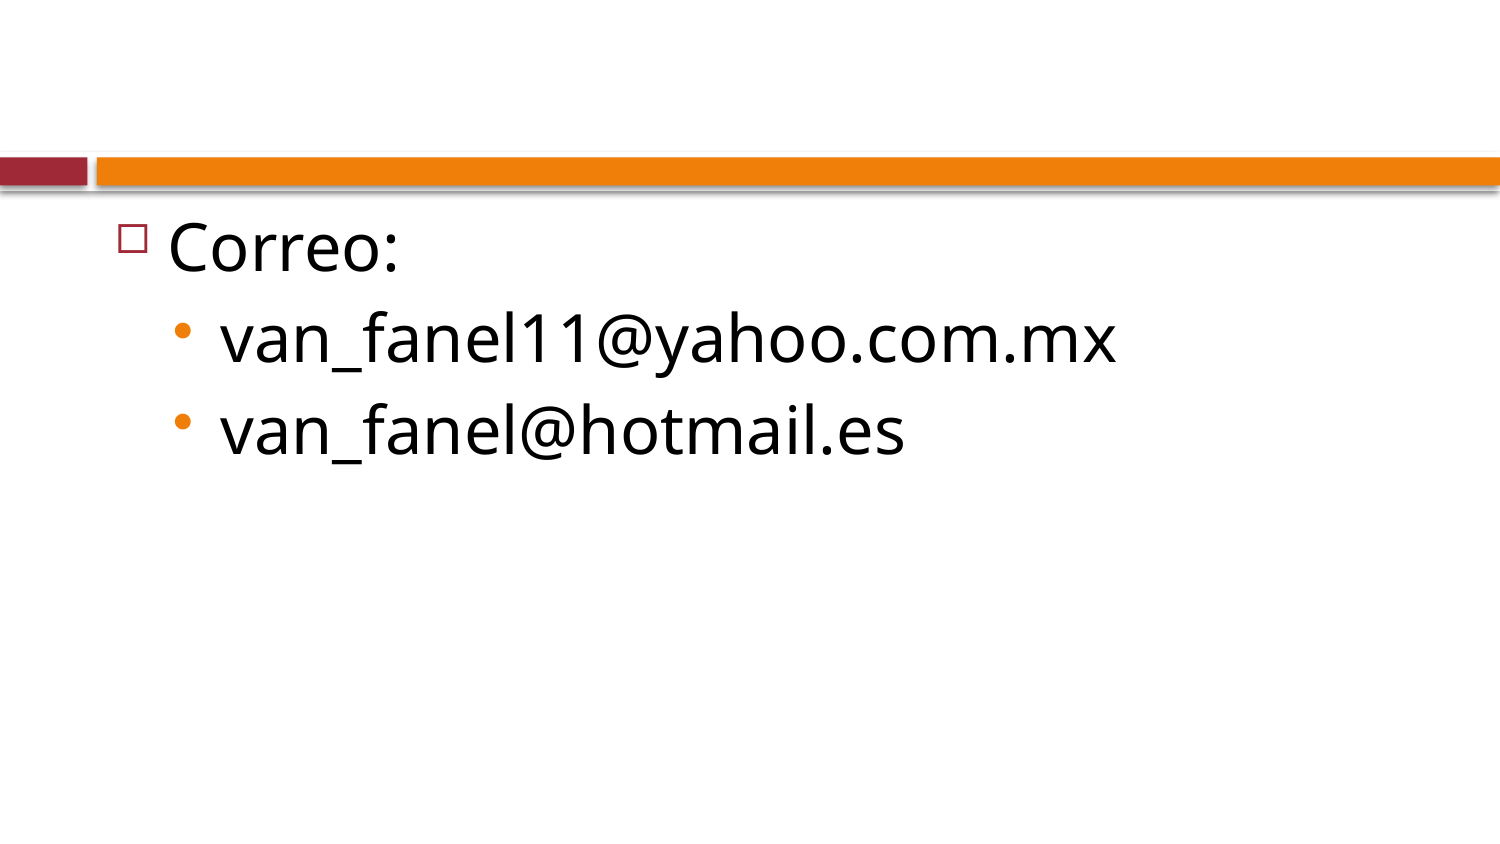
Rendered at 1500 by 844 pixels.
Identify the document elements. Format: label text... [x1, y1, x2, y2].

list Correo: van_fanel11@yahoo.com.mx van_fanel@hotmail.es [100, 196, 1438, 750]
